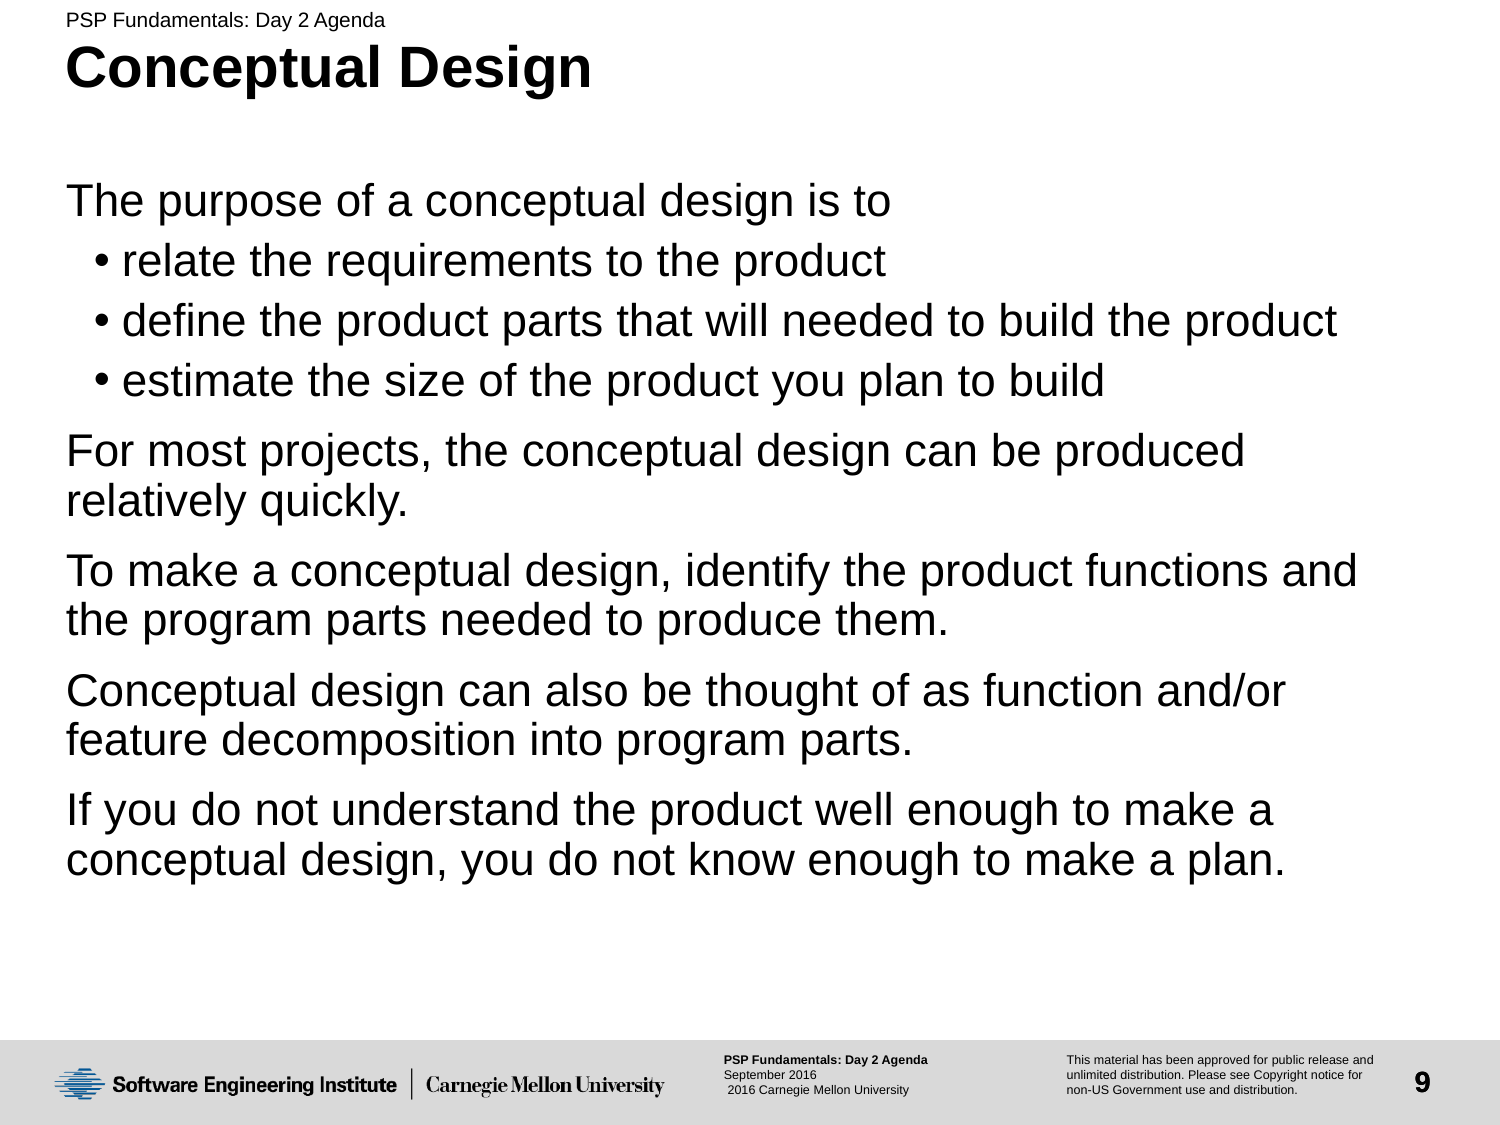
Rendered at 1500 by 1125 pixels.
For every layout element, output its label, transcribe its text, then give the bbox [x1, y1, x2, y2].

picture [46, 1061, 673, 1104]
title Conceptual Design [65, 37, 1430, 148]
list The purpose of a conceptual design is to relate the requirements to the product define the product parts that will needed to build the product estimate the size of the product you plan to build For most projects, the conceptual design can be produced relatively quickly. To make a conceptual design, identify the product functions and the program parts needed to produce them. Conceptual design can also be thought of as function and/or feature decomposition into program parts. If you do not understand the product well enough to make a conceptual design, you do not know enough to make a plan. [65, 177, 1431, 1000]
